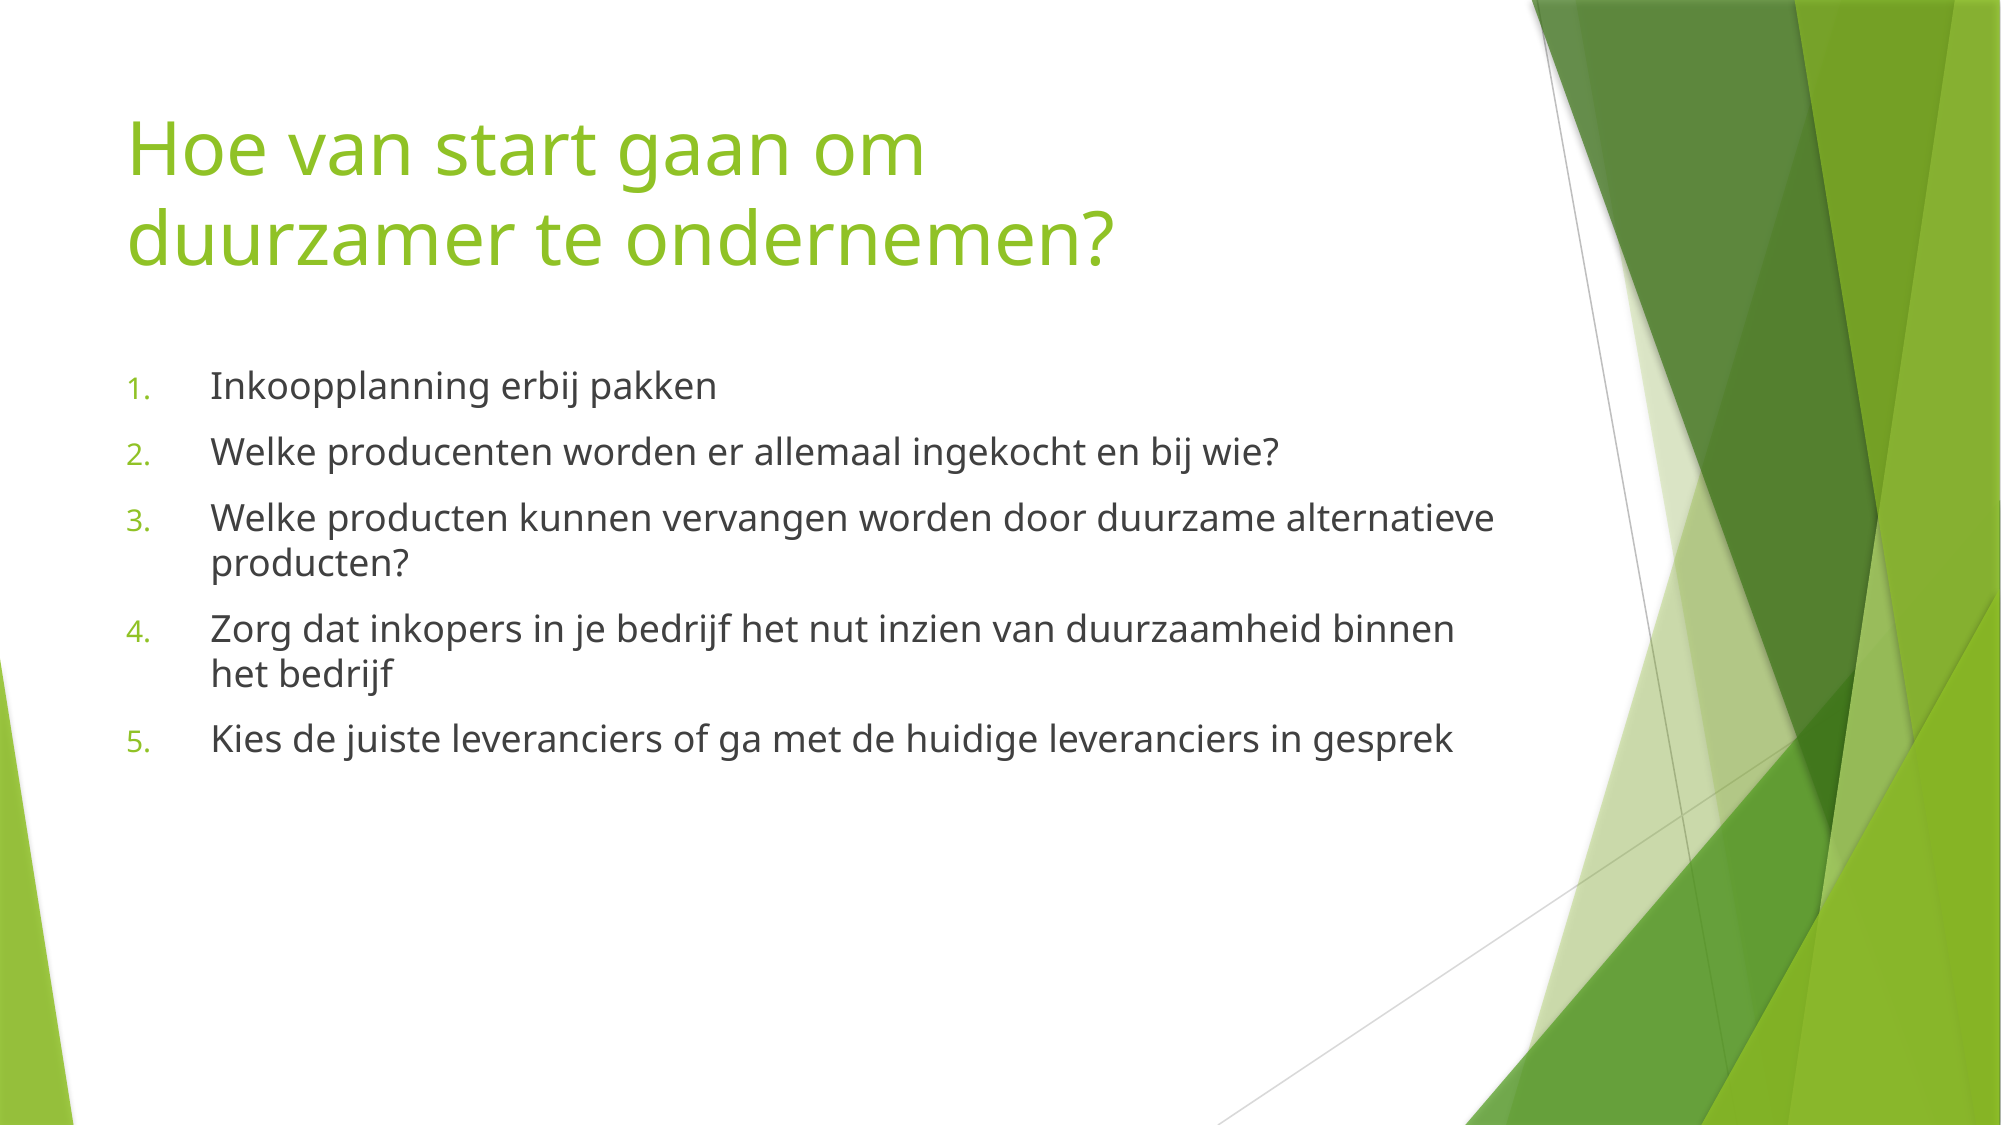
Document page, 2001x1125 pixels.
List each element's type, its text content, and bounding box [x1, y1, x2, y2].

list Inkoopplanning erbij pakken Welke producenten worden er allemaal ingekocht en bij wie? Welke producten kunnen vervangen worden door duurzame alternatieve producten? Zorg dat inkopers in je bedrijf het nut inzien van duurzaamheid binnen het bedrijf Kies de juiste leveranciers of ga met de huidige leveranciers in gesprek [111, 354, 1522, 992]
title Hoe van start gaan om duurzamer te ondernemen? [111, 92, 1342, 354]
